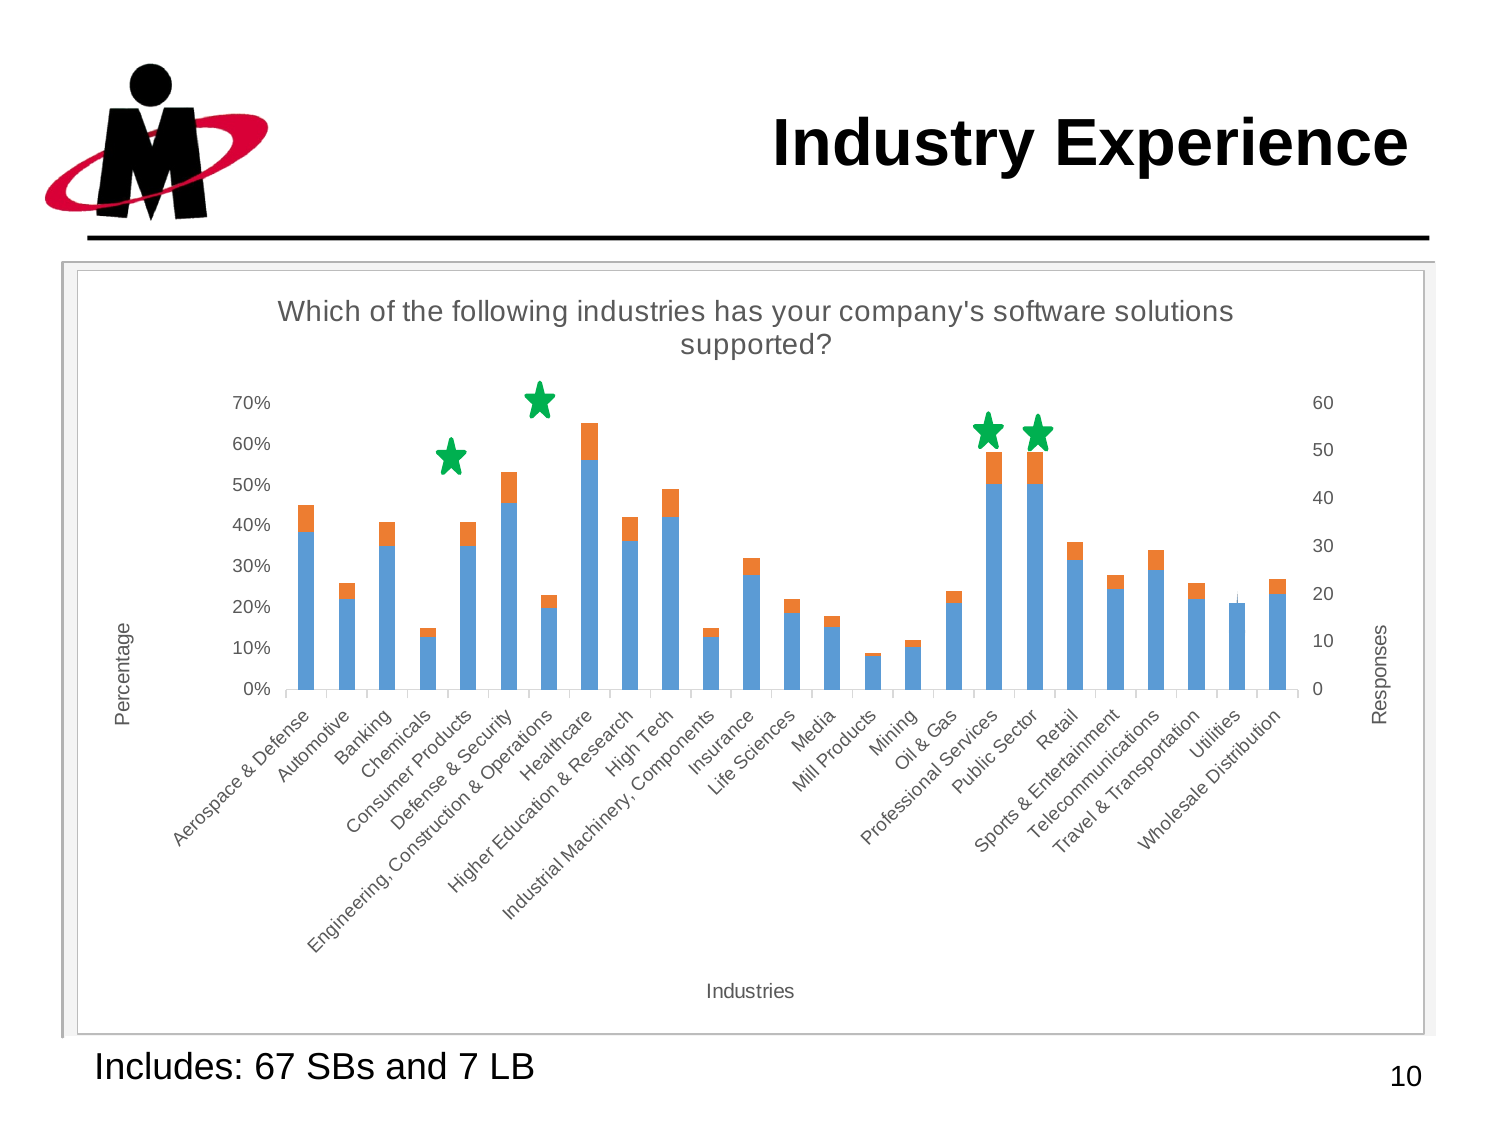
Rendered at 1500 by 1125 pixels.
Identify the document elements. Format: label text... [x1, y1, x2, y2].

title Industry Experience [367, 44, 1426, 233]
chart [76, 269, 1426, 1035]
text_box Includes: 67 SBs and 7 LB [79, 1043, 551, 1095]
picture [27, 44, 283, 251]
slide_number 10 [1124, 1036, 1438, 1113]
